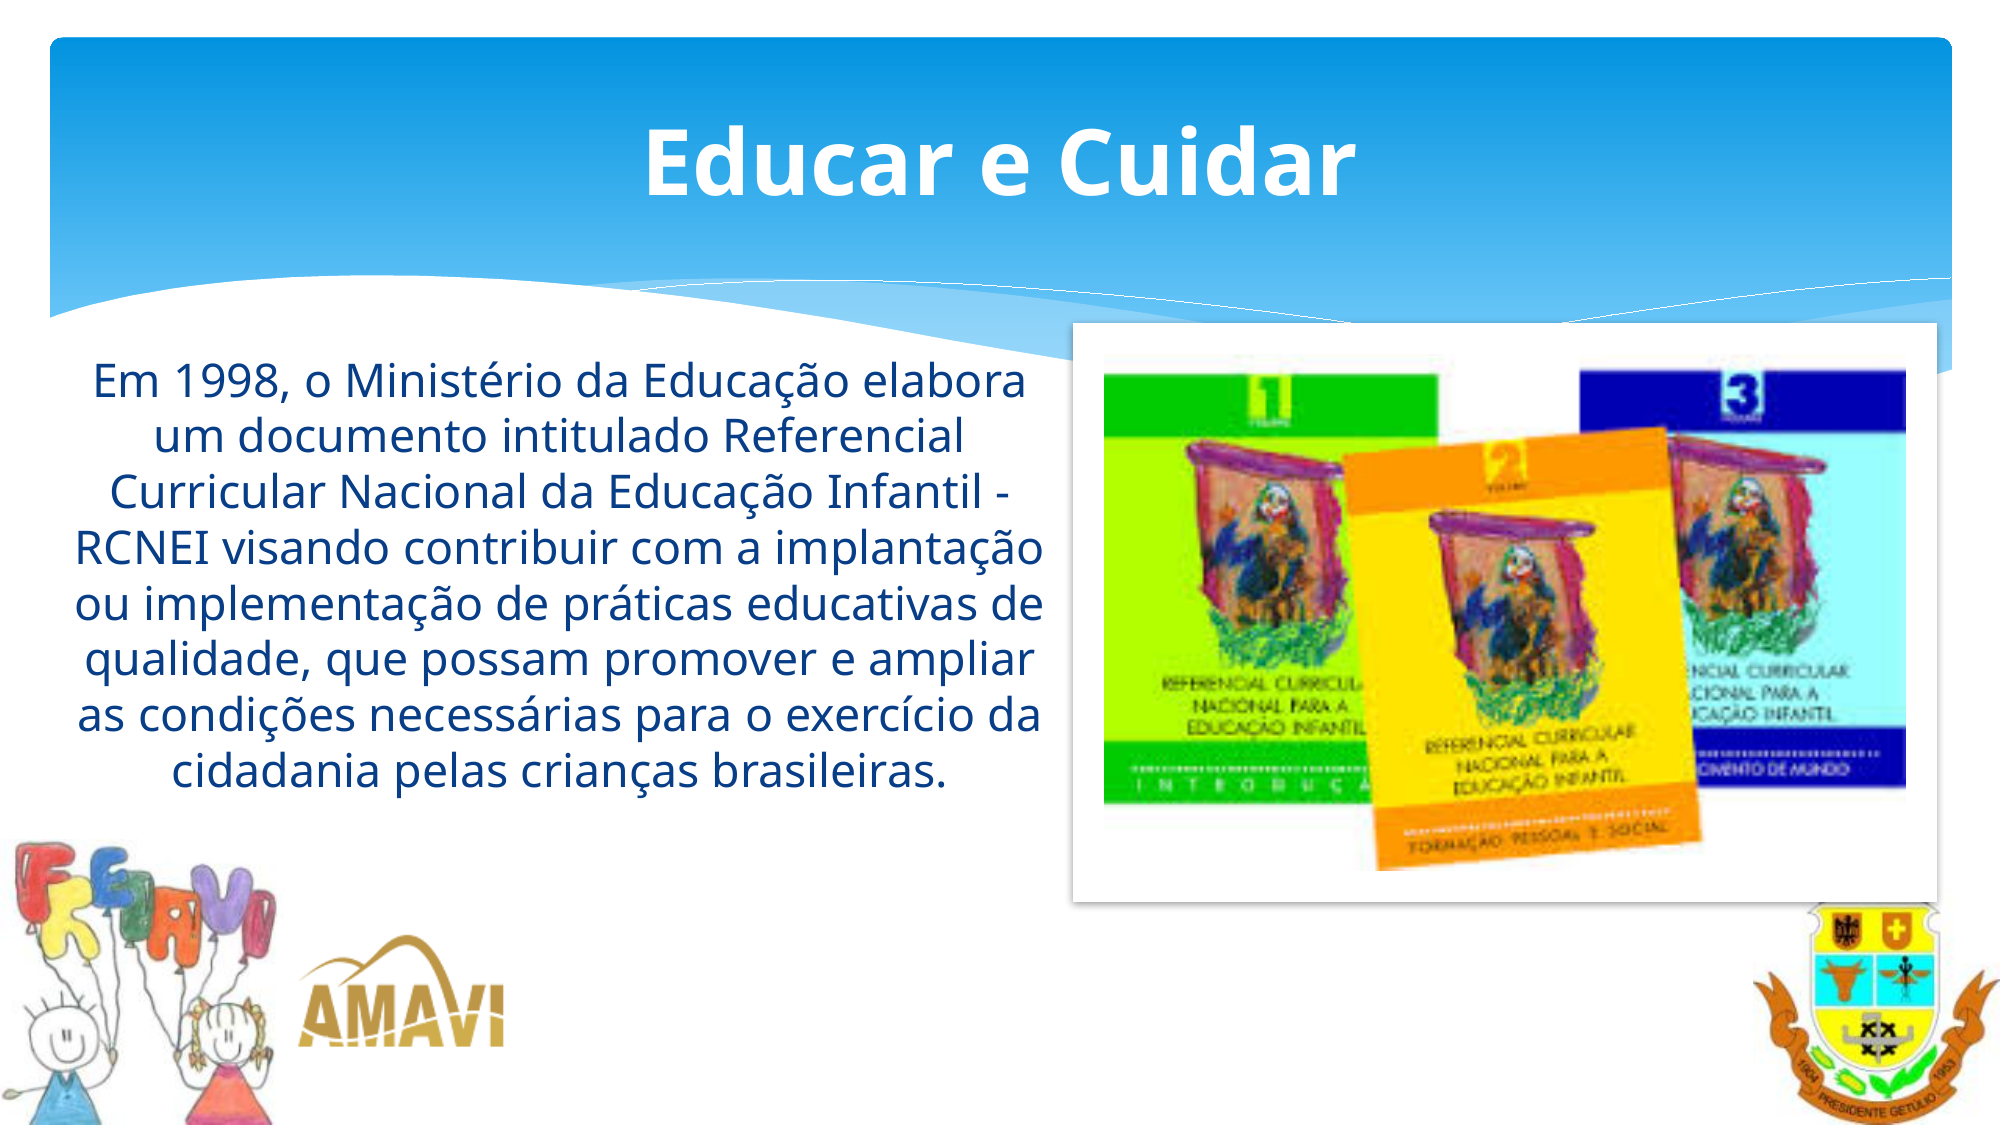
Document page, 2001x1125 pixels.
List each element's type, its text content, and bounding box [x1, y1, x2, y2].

picture [1103, 353, 2000, 1125]
list Em 1998, o Ministério da Educação elabora um documento intitulado Referencial Curricular Nacional da Educação Infantil - RCNEI visando contribuir com a implantação ou implementação de práticas educativas de qualidade, que possam promover e ampliar as condições necessárias para o exercício da cidadania pelas crianças brasileiras. [53, 343, 1067, 882]
picture [0, 839, 516, 1125]
title Educar e Cuidar [99, 55, 1900, 261]
